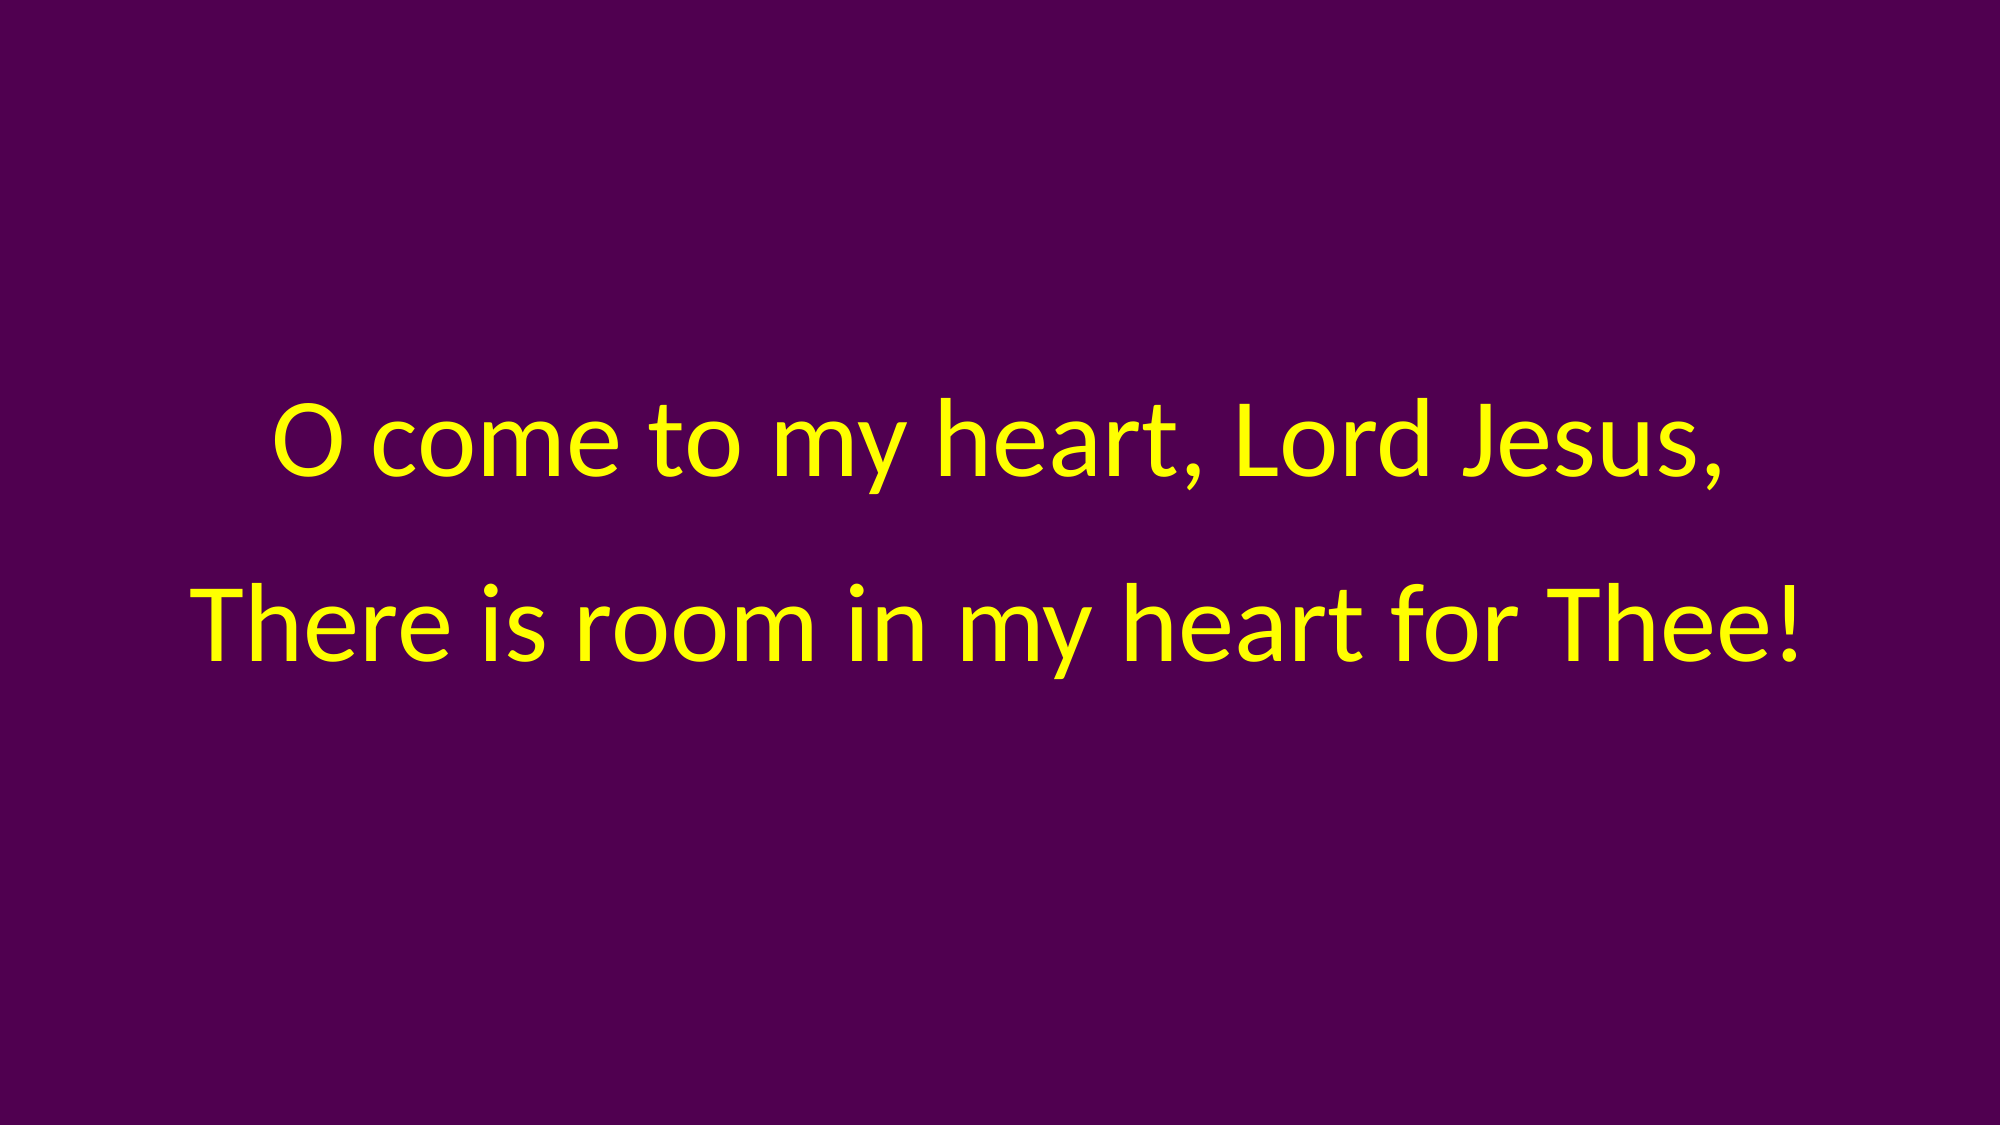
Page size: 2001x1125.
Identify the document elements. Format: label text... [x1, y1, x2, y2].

text_box O come to my heart, Lord Jesus, There is room in my heart for Thee! [0, 356, 2000, 692]
